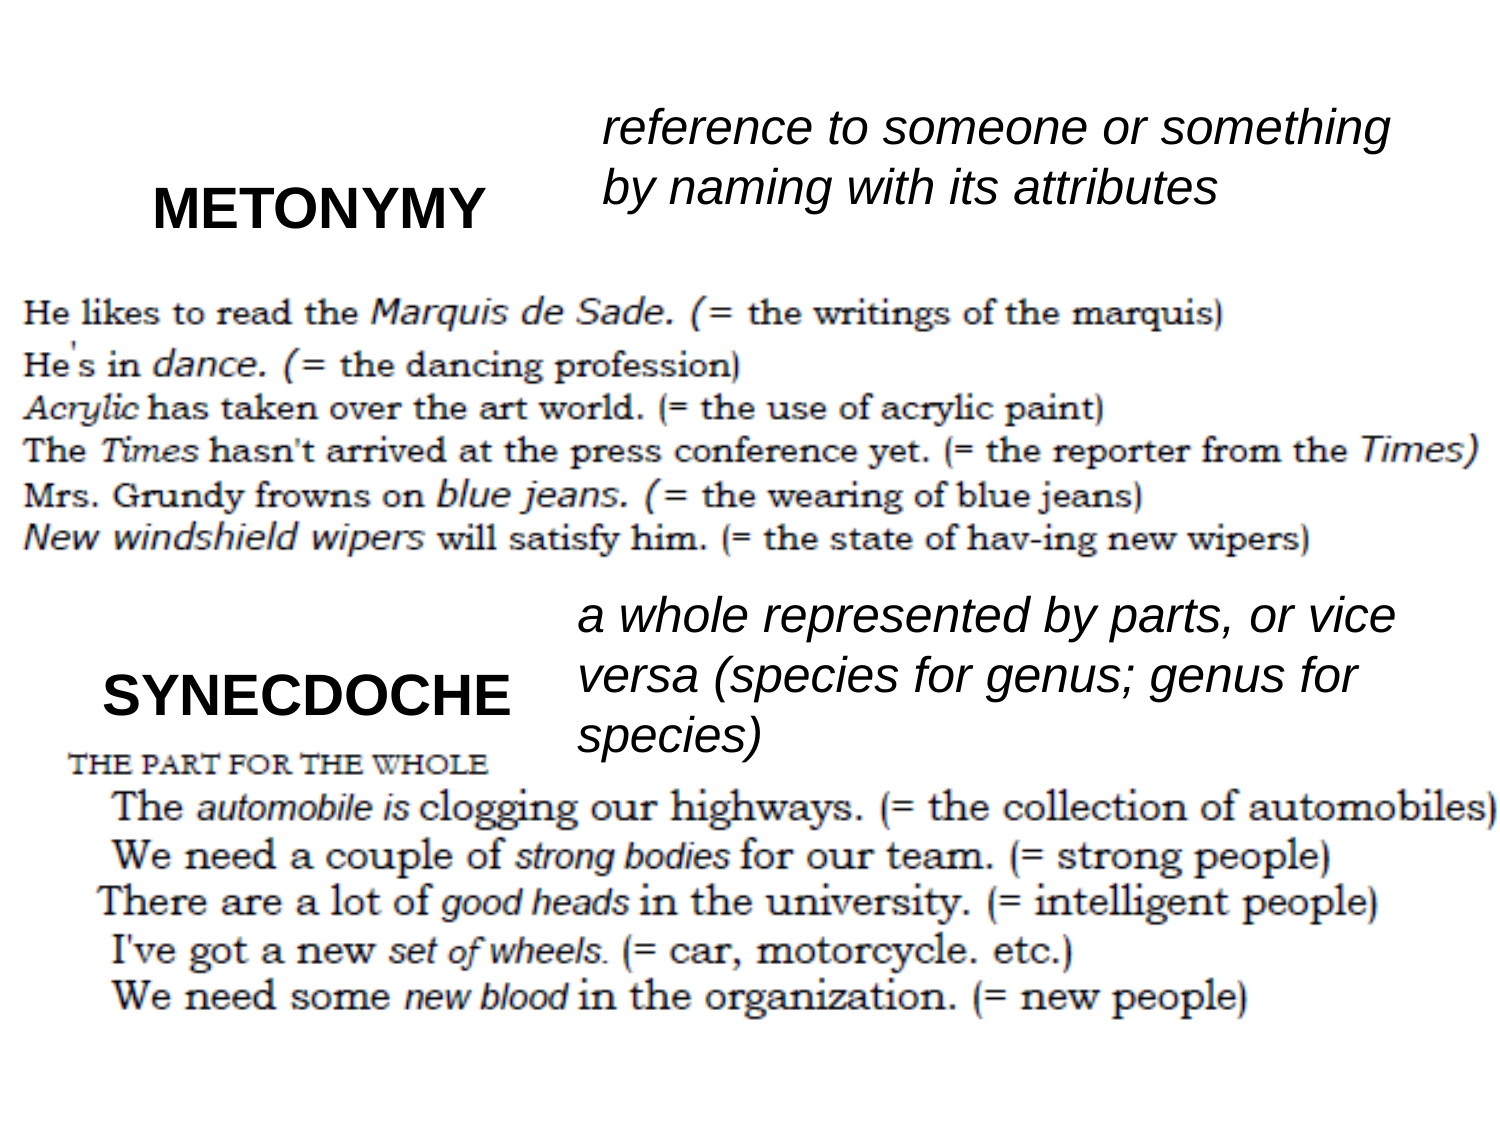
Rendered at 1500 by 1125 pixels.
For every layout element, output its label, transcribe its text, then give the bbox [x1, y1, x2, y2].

text_box a whole represented by parts, or vice versa (species for genus; genus for species) [562, 574, 1500, 724]
picture [47, 724, 1500, 1044]
text_box SYNECDOCHE [87, 650, 562, 723]
text_box METONYMY [137, 162, 800, 248]
text_box reference to someone or something by naming with its attributes [587, 87, 1450, 223]
picture [0, 287, 1488, 631]
